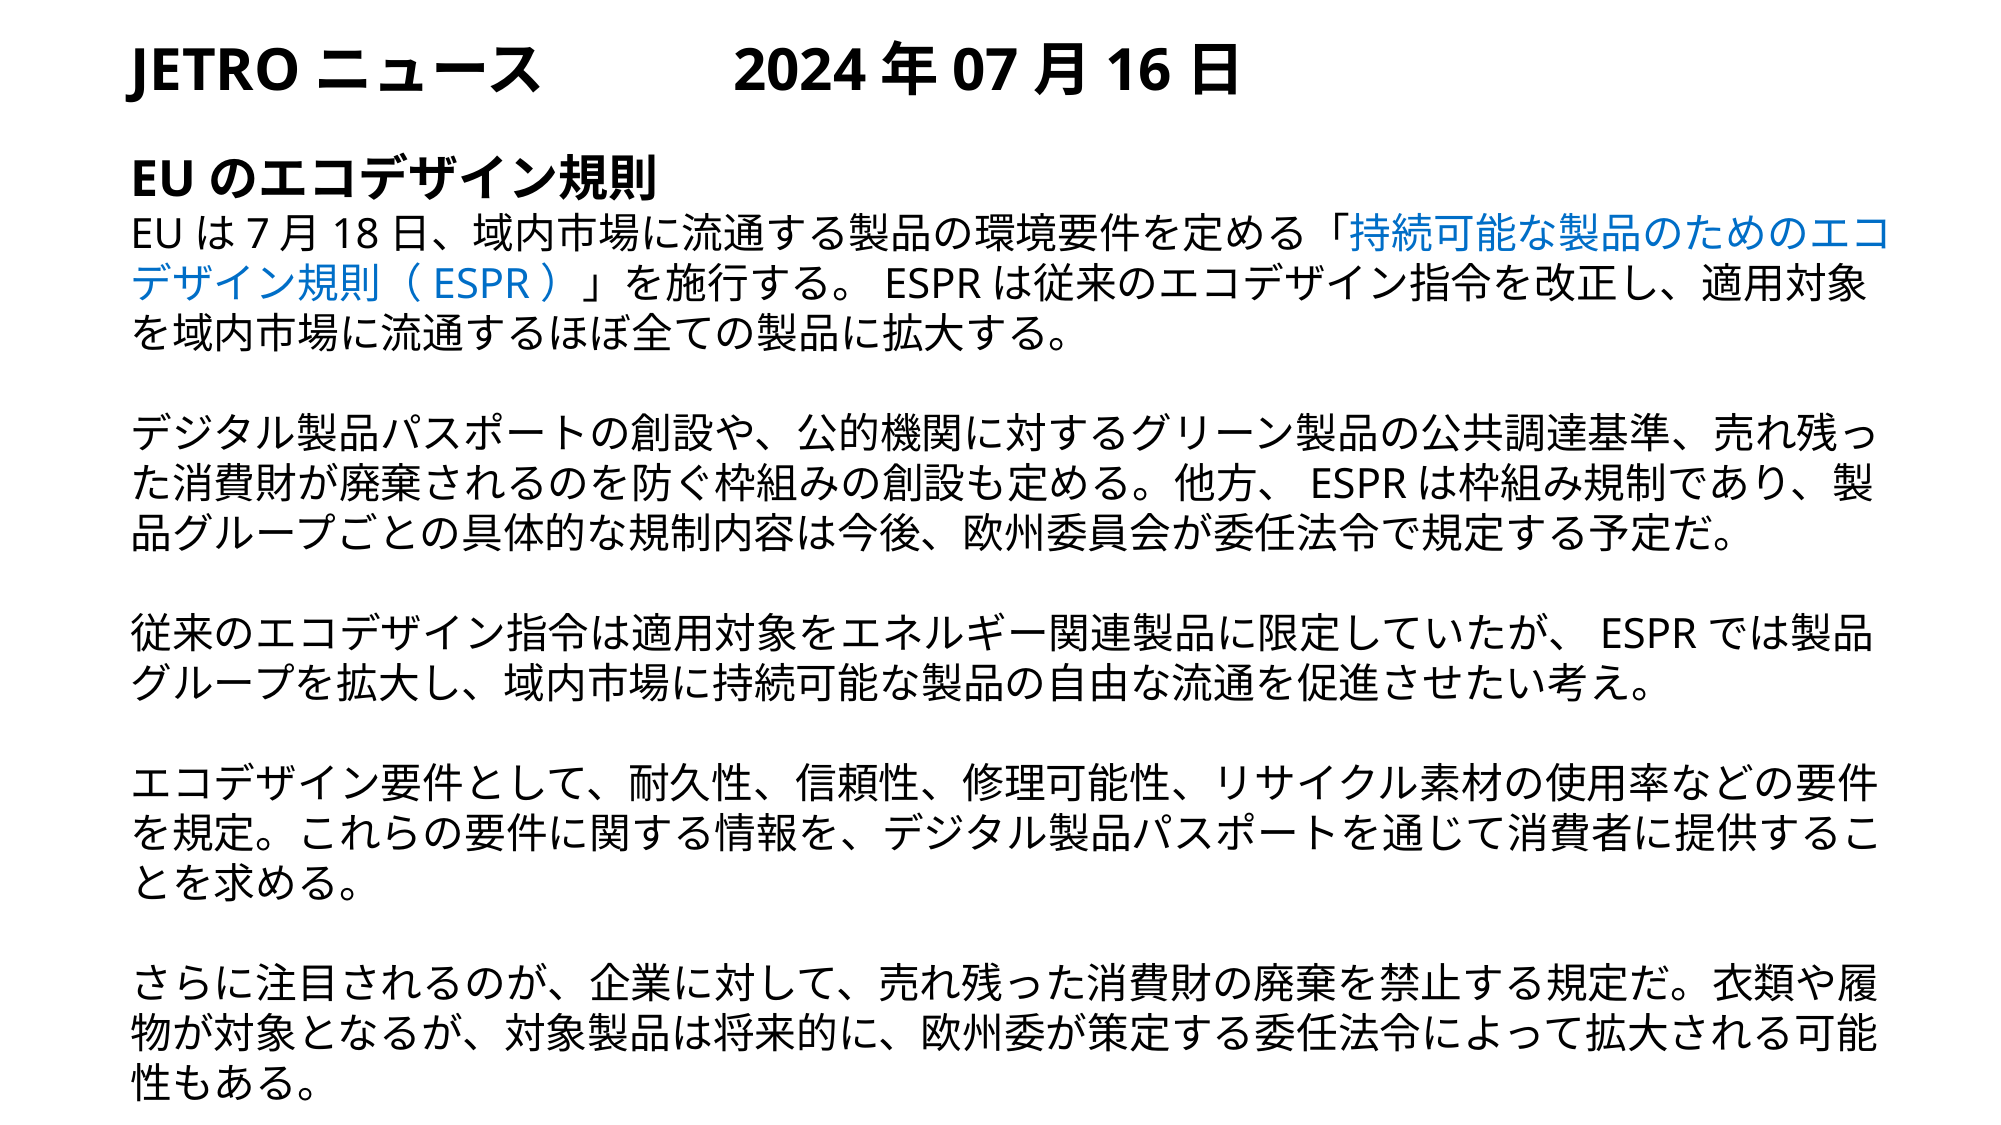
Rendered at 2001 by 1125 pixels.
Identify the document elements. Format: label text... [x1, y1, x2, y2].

text_box JETROニュース 2024年07月16日 EUのエコデザイン規則 EUは7月18日、域内市場に流通する製品の環境要件を定める「持続可能な製品のためのエコデザイン規則（ESPR）」を施行する。ESPRは従来のエコデザイン指令を改正し、適用対象を域内市場に流通するほぼ全ての製品に拡大する。 デジタル製品パスポートの創設や、公的機関に対するグリーン製品の公共調達基準、売れ残った消費財が廃棄されるのを防ぐ枠組みの創設も定める。他方、ESPRは枠組み規制であり、製品グループごとの具体的な規制内容は今後、欧州委員会が委任法令で規定する予定だ。 従来のエコデザイン指令は適用対象をエネルギー関連製品に限定していたが、ESPRでは製品グループを拡大し、域内市場に持続可能な製品の自由な流通を促進させたい考え。 エコデザイン要件として、耐久性、信頼性、修理可能性、リサイクル素材の使用率などの要件を規定。これらの要件に関する情報を、デジタル製品パスポートを通じて消費者に提供することを求める。 さらに注目されるのが、企業に対して、売れ残った消費財の廃棄を禁止する規定だ。衣類や履物が対象となるが、対象製品は将来的に、欧州委が策定する委任法令によって拡大される可能性もある。 [115, 24, 1917, 1115]
